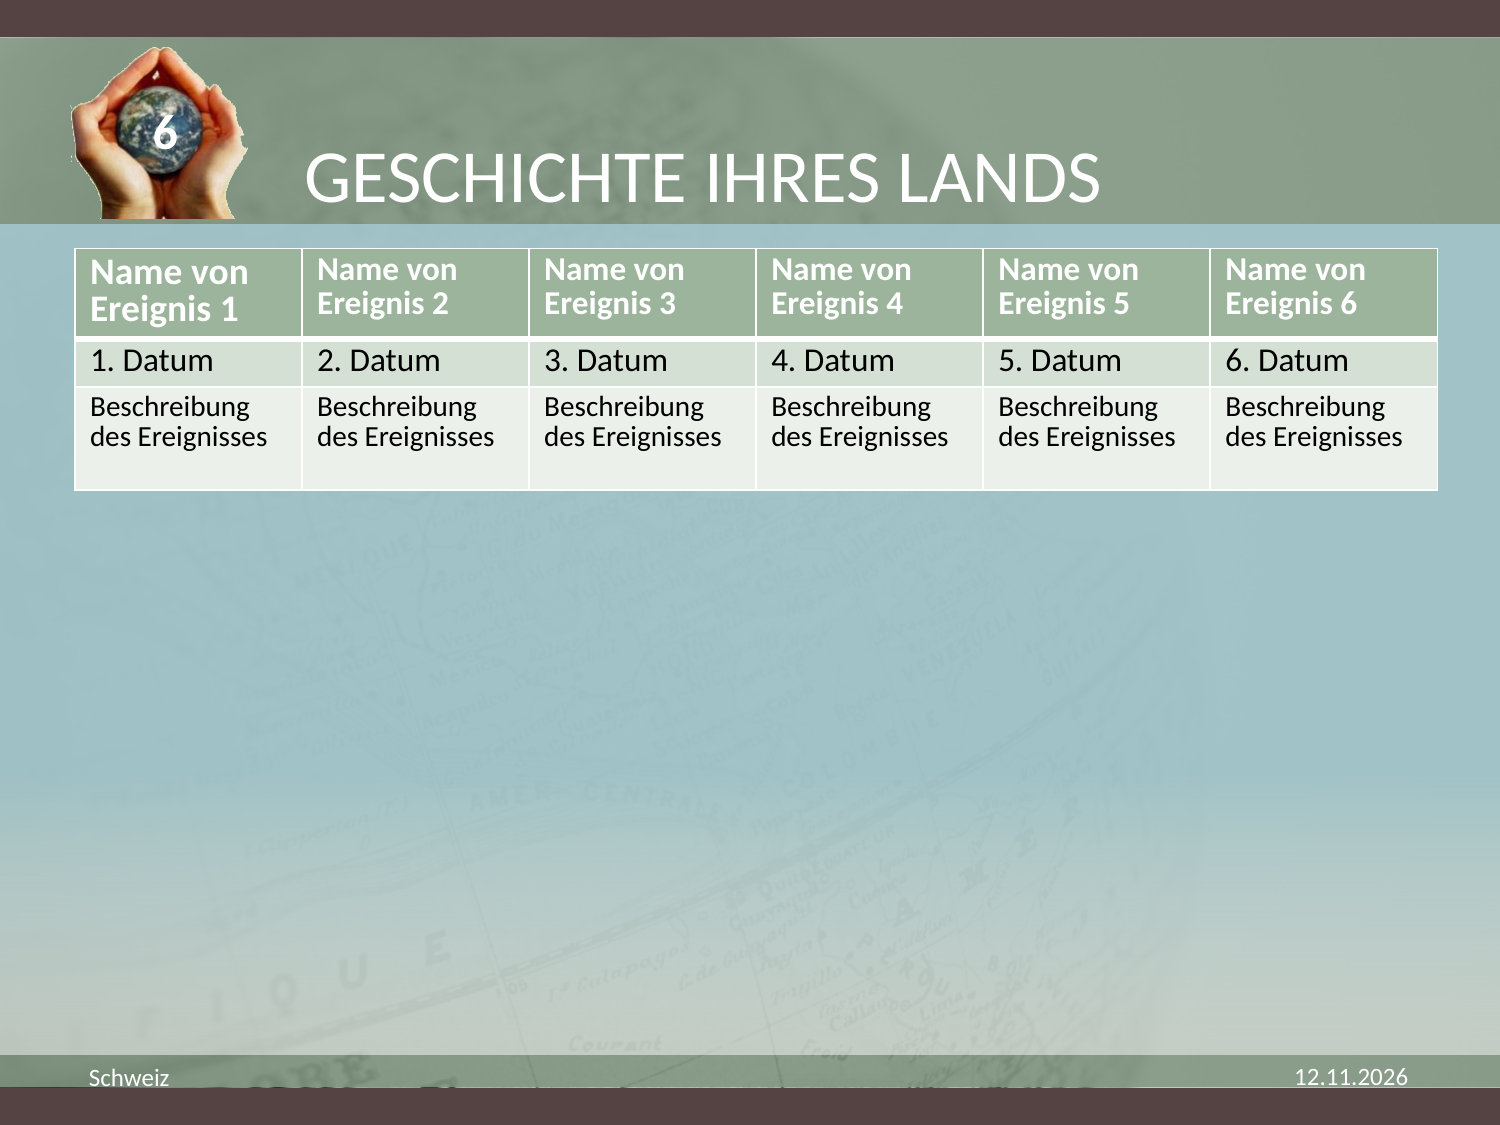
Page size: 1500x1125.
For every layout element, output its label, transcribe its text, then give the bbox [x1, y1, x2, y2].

table_cell Beschreibung des Ereignisses [757, 388, 982, 489]
table_cell Beschreibung des Ereignisses [303, 388, 528, 489]
table_cell Beschreibung des Ereignisses [530, 388, 755, 489]
table_header Name von Ereignis 4 [757, 249, 982, 336]
picture [70, 41, 248, 219]
table_cell 6. Datum [1211, 342, 1437, 386]
title Geschichte Ihres Lands [289, 37, 1425, 225]
table_cell 2. Datum [303, 342, 528, 386]
table_header Name von Ereignis 2 [303, 249, 528, 336]
table_cell 1. Datum [76, 342, 301, 386]
table_cell Beschreibung des Ereignisses [984, 388, 1209, 489]
table_header Name von Ereignis 3 [530, 249, 755, 336]
table_cell Beschreibung des Ereignisses [76, 388, 301, 489]
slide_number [1073, 1045, 1424, 1106]
table_header Name von Ereignis 6 [1211, 249, 1437, 336]
table_cell 4. Datum [757, 342, 982, 386]
table_header Name von Ereignis 1 [76, 249, 301, 336]
footer Schweiz [74, 1046, 550, 1107]
table_cell Beschreibung des Ereignisses [1211, 388, 1437, 489]
table_header Name von Ereignis 5 [984, 249, 1209, 336]
table_cell 3. Datum [530, 342, 755, 386]
slide_number 6 [100, 99, 231, 160]
table_cell 5. Datum [984, 342, 1209, 386]
